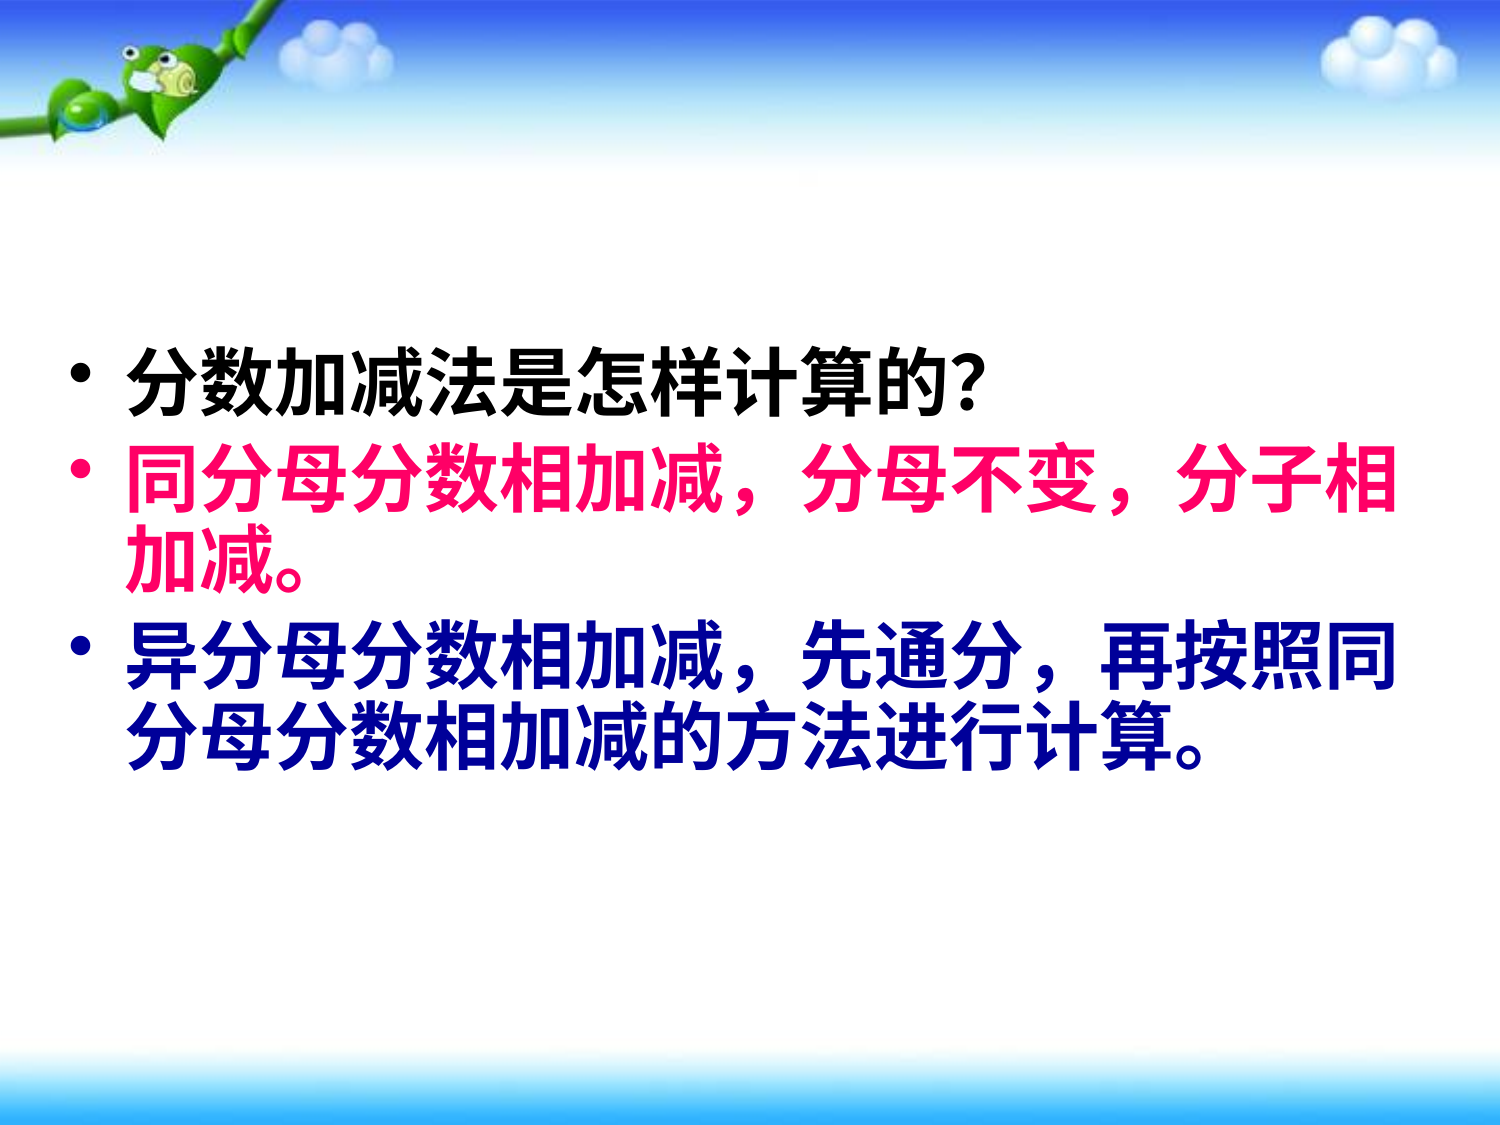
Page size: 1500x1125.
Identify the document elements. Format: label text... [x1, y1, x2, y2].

list 分数加减法是怎样计算的？ 同分母分数相加减，分母不变，分子相加减。 异分母分数相加减，先通分，再按照同分母分数相加减的方法进行计算。 [52, 337, 1418, 835]
picture [0, 0, 1500, 1125]
